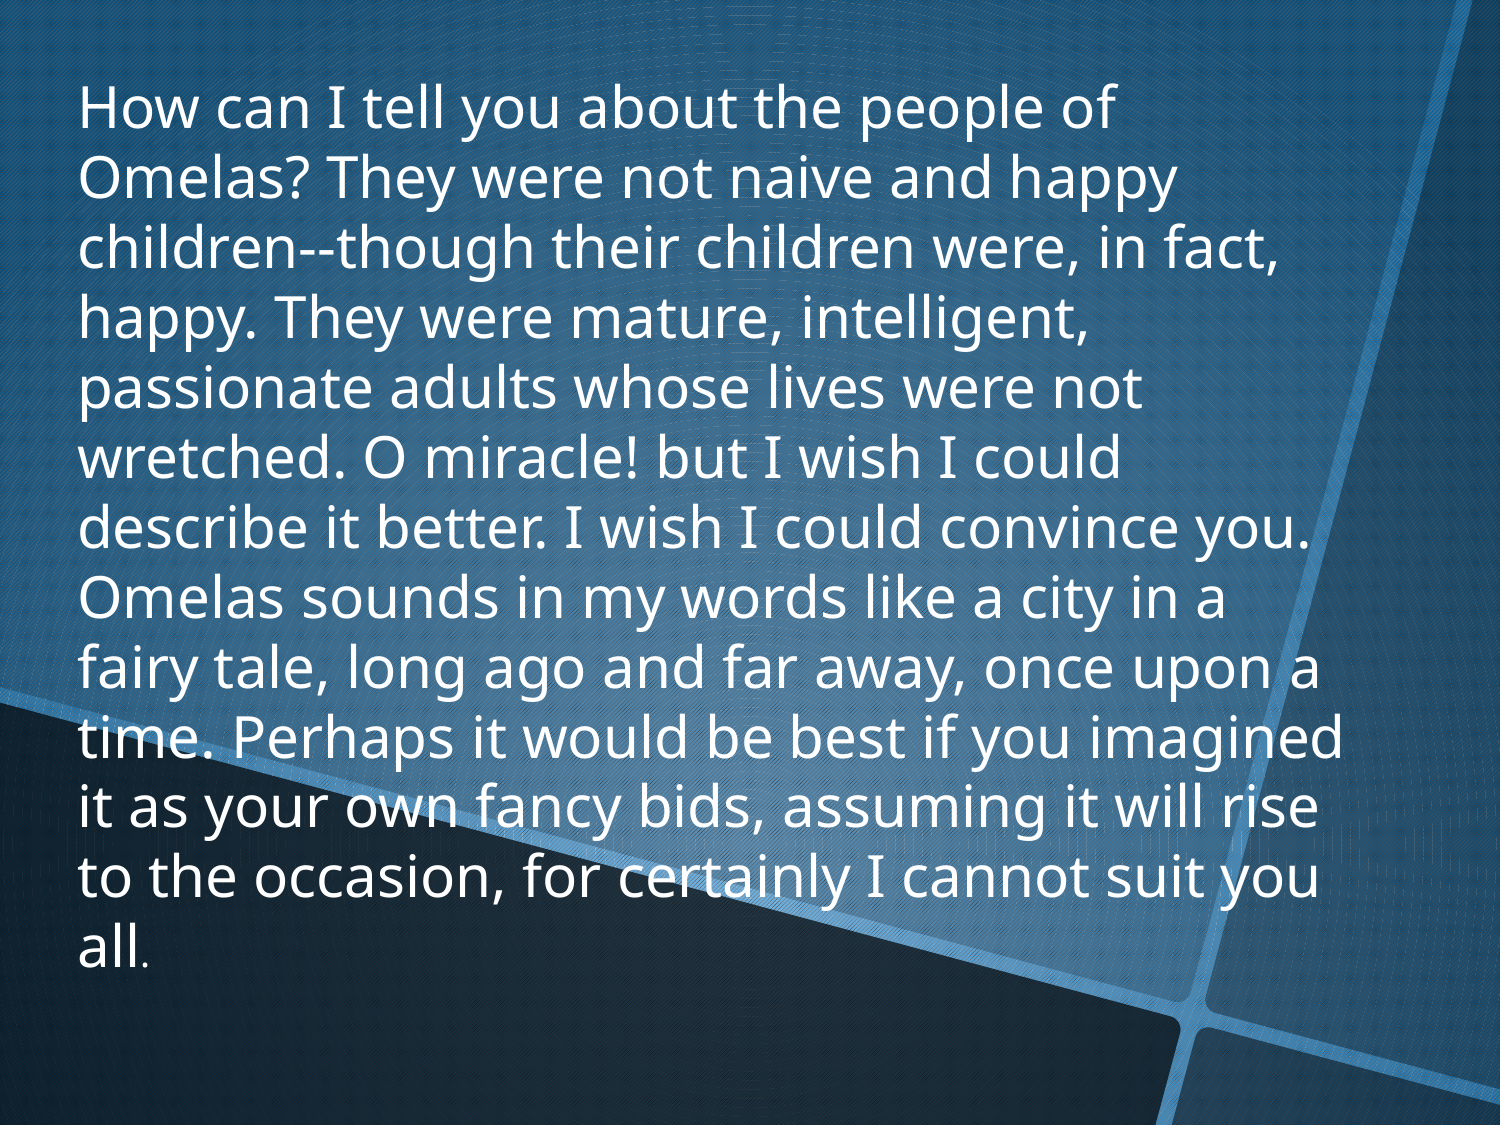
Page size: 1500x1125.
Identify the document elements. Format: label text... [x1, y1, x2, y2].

text_box How can I tell you about the people of Omelas? They were not naive and happy children--though their children were, in fact, happy. They were mature, intelligent, passionate adults whose lives were not wretched. O miracle! but I wish I could describe it better. I wish I could convince you. Omelas sounds in my words like a city in a fairy tale, long ago and far away, once upon a time. Perhaps it would be best if you imagined it as your own fancy bids, assuming it will rise to the occasion, for certainly I cannot suit you all. [62, 62, 1363, 987]
